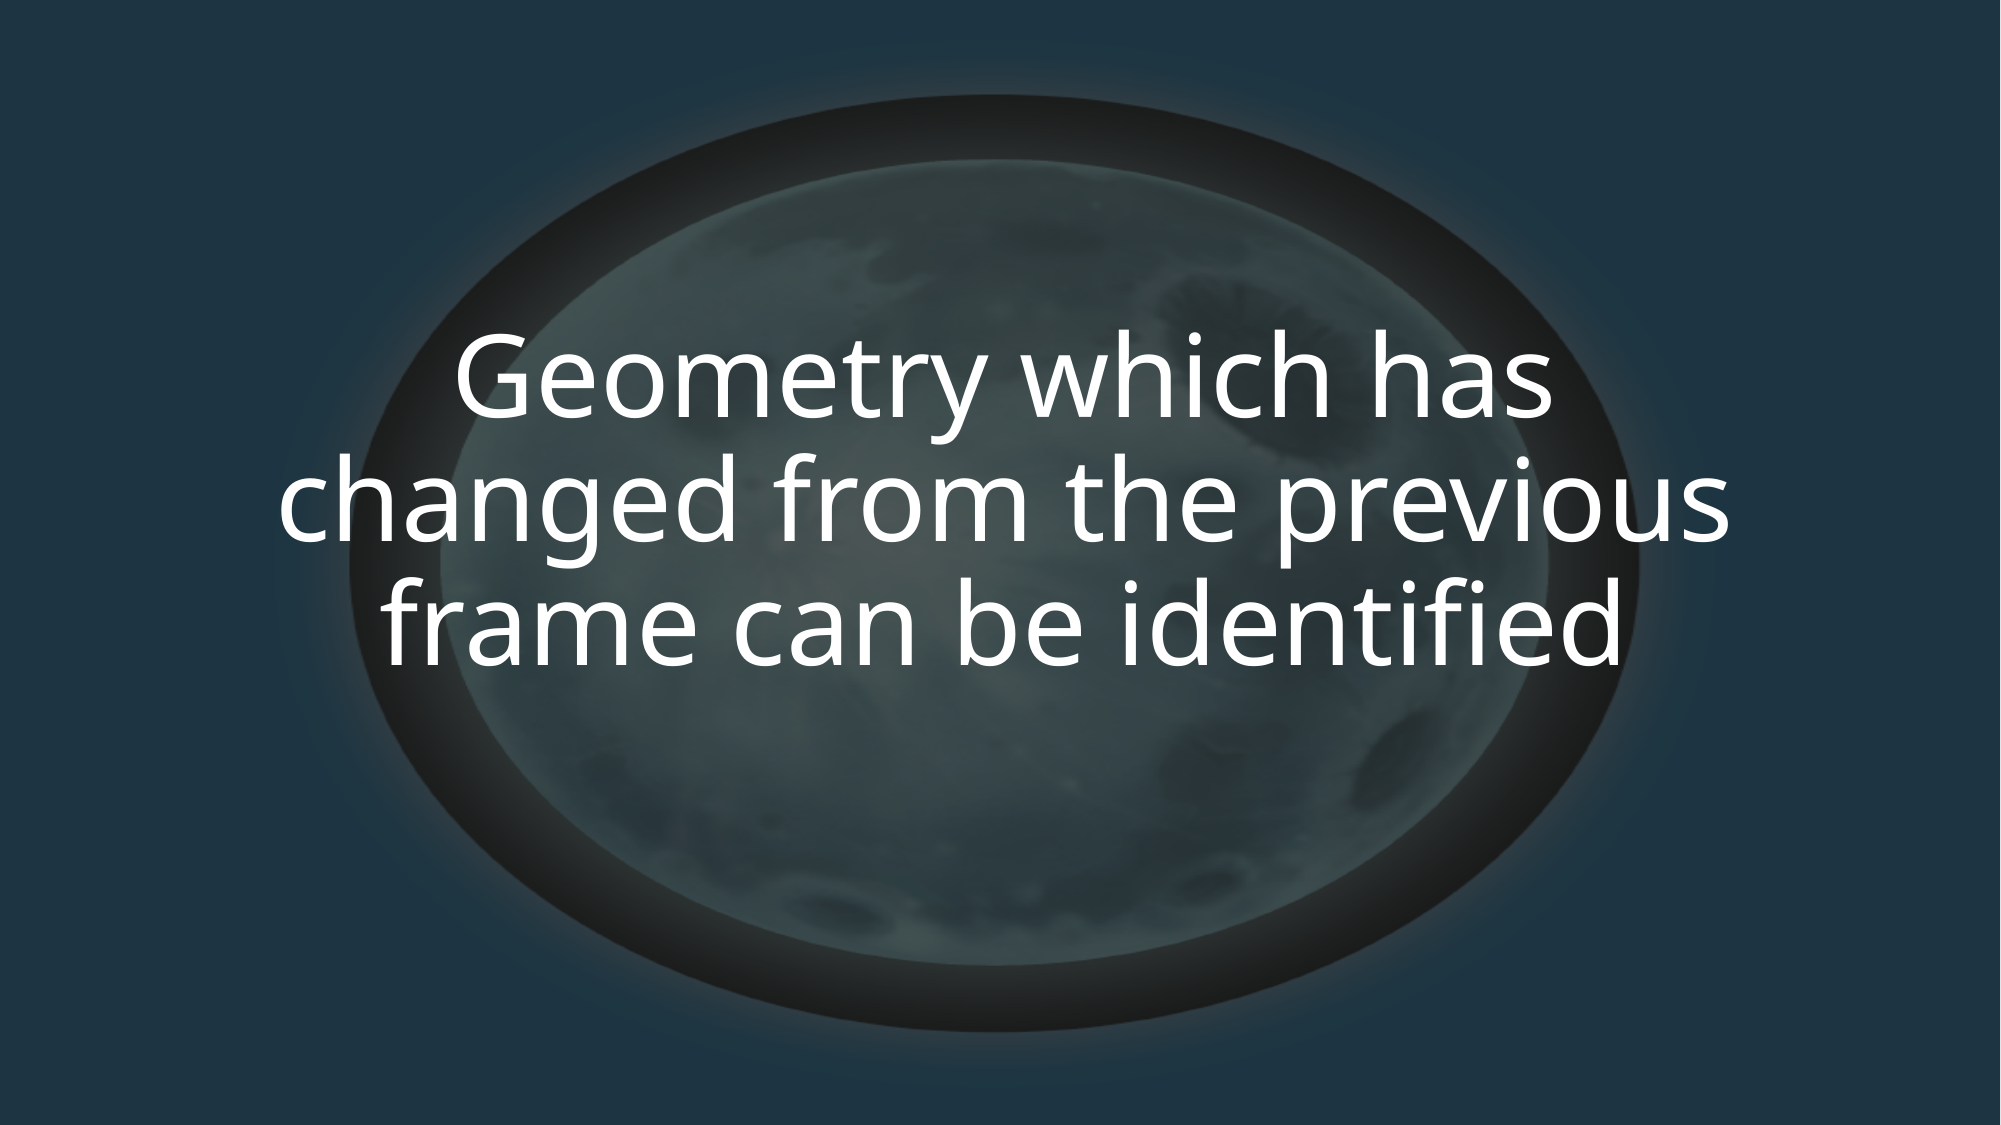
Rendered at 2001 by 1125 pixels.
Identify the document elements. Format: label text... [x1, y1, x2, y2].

picture [0, 0, 2001, 1125]
title Geometry which has changed from the previous frame can be identified [254, 306, 1755, 699]
